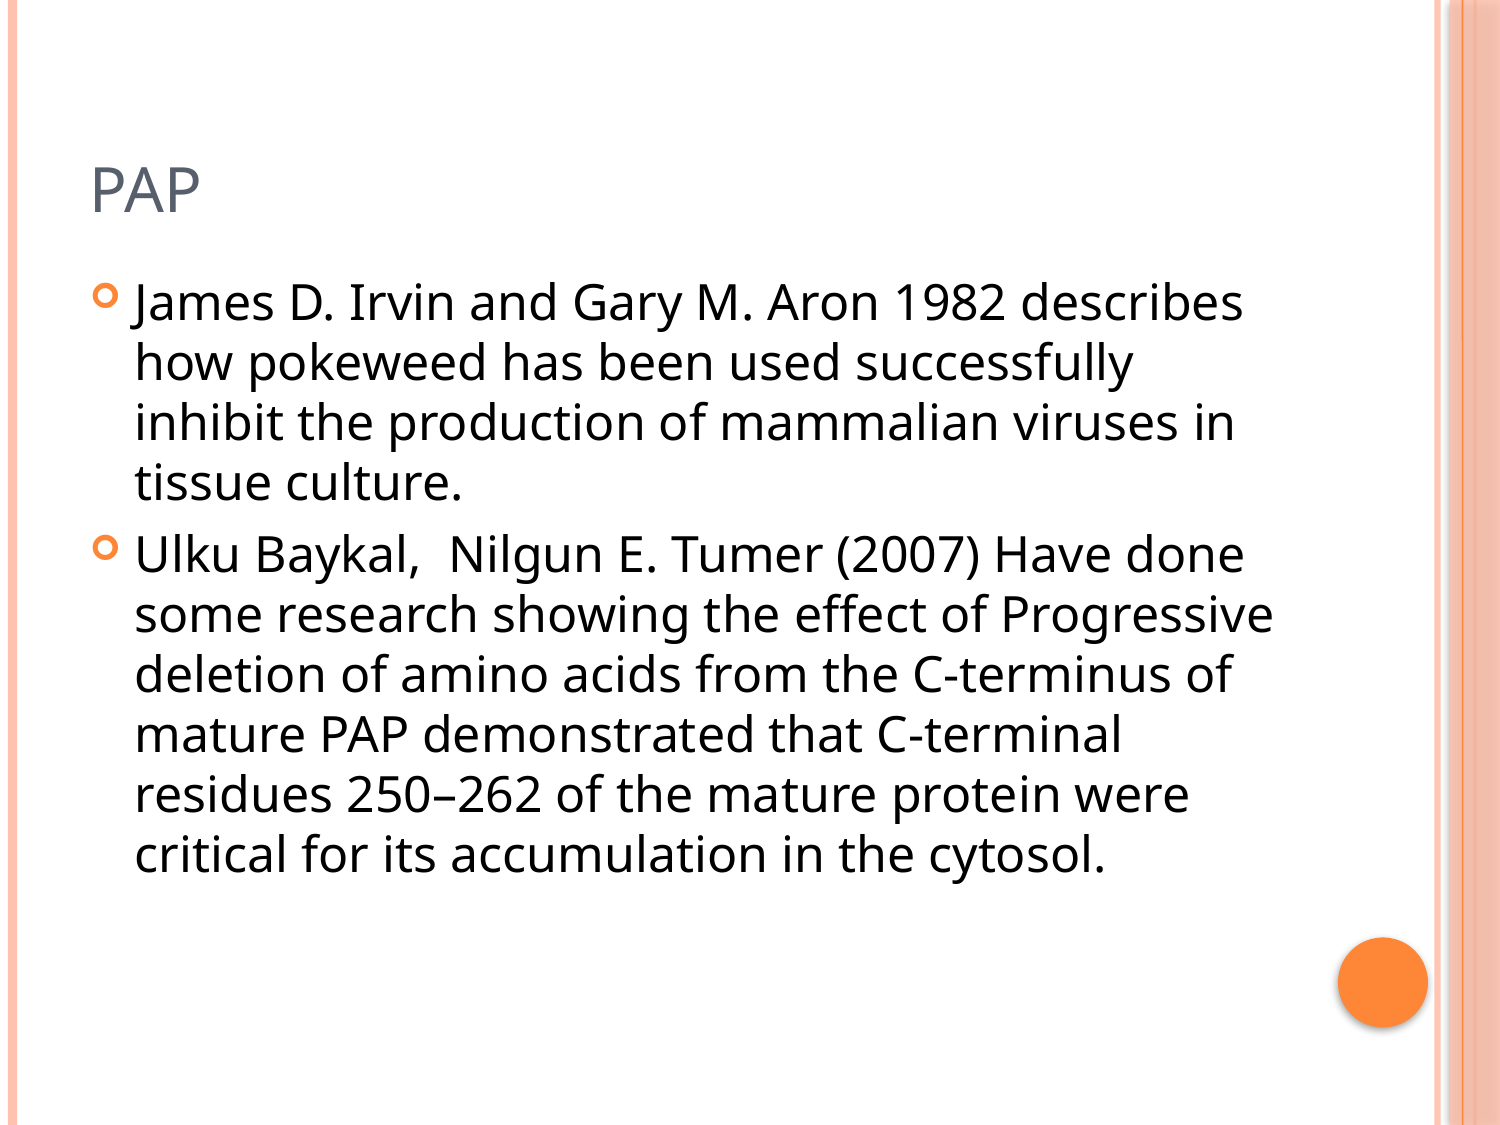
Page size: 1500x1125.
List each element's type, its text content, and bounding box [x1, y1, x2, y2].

title PAP [75, 45, 1300, 233]
list James D. Irvin and Gary M. Aron 1982 describes how pokeweed has been used successfully inhibit the production of mammalian viruses in tissue culture. Ulku Baykal, Nilgun E. Tumer (2007) Have done some research showing the effect of Progressive deletion of amino acids from the C-terminus of mature PAP demonstrated that C-terminal residues 250–262 of the mature protein were critical for its accumulation in the cytosol. [75, 262, 1300, 1062]
